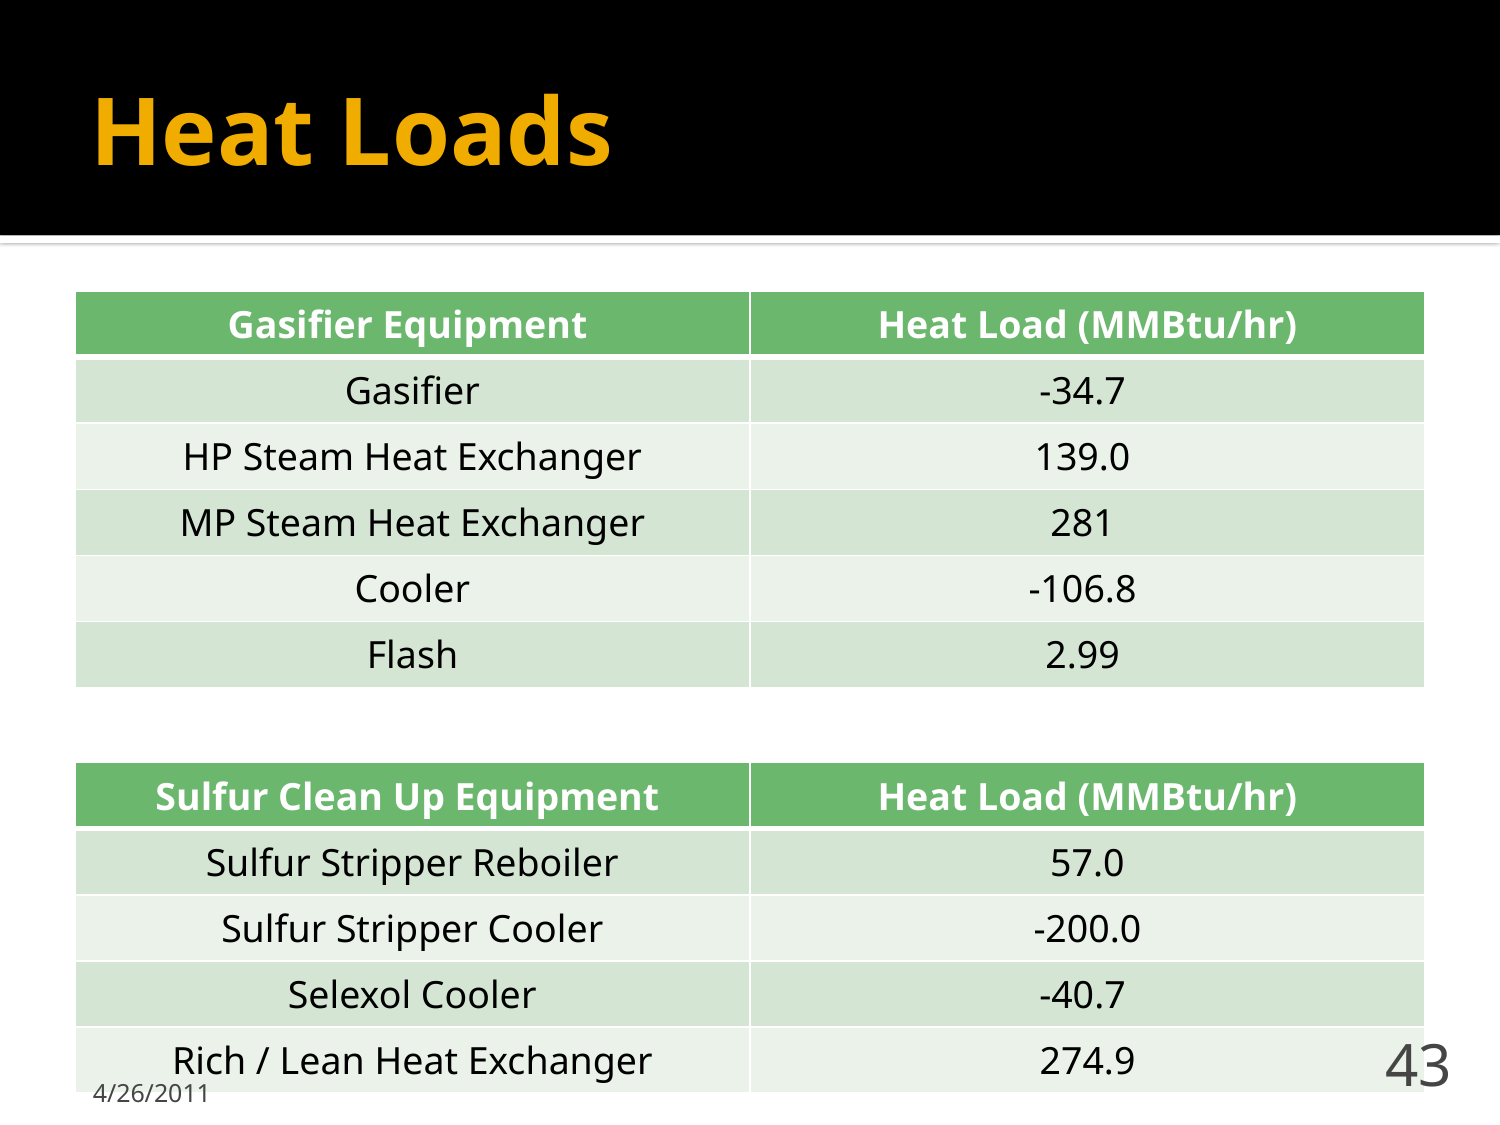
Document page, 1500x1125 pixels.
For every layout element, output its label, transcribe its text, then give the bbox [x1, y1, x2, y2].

table_header Heat Load (MMBtu/hr) [751, 292, 1424, 354]
table_cell HP Steam Heat Exchanger [76, 424, 749, 489]
table_cell Sulfur Stripper Cooler [76, 896, 749, 960]
table_cell Gasifier [76, 360, 749, 422]
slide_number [75, 1062, 425, 1108]
table_cell -40.7 [751, 962, 1424, 1026]
slide_number 43 [1345, 1062, 1467, 1108]
table_header Heat Load (MMBtu/hr) [751, 763, 1424, 826]
table_cell 281 [751, 490, 1424, 555]
table_cell 2.99 [751, 622, 1424, 687]
table_header Gasifier Equipment [76, 292, 749, 354]
table_cell Cooler [76, 556, 749, 621]
table_cell Sulfur Stripper Reboiler [76, 831, 749, 894]
table_cell MP Steam Heat Exchanger [76, 490, 749, 555]
table_cell Rich / Lean Heat Exchanger [76, 1028, 749, 1092]
table_cell Flash [76, 622, 749, 687]
table_cell 57.0 [751, 831, 1424, 894]
table_cell 139.0 [751, 424, 1424, 489]
table_cell -200.0 [751, 896, 1424, 960]
table_cell -106.8 [751, 556, 1424, 621]
table_cell -34.7 [751, 360, 1424, 422]
table_header Sulfur Clean Up Equipment [76, 763, 749, 826]
table_cell 274.9 [751, 1028, 1424, 1092]
title Heat Loads [75, 25, 1425, 231]
table_cell Selexol Cooler [76, 962, 749, 1026]
